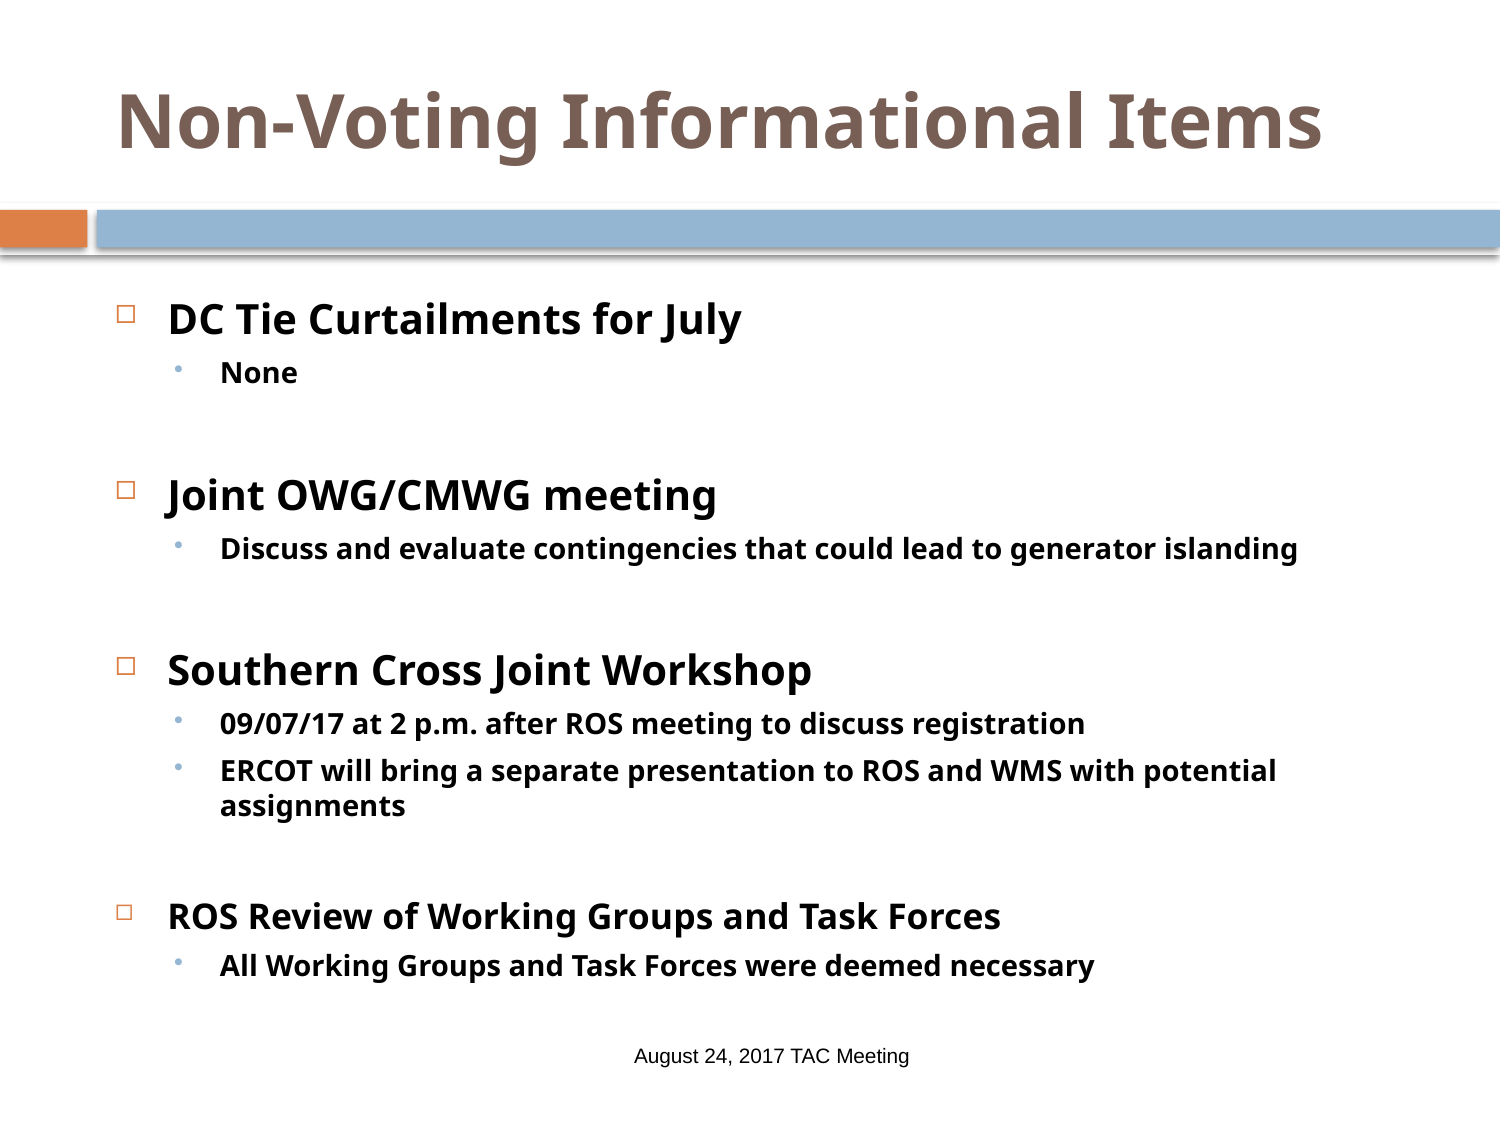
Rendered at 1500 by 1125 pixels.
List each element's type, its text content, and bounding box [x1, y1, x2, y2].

footer August 24, 2017 TAC Meeting [99, 1025, 1438, 1085]
list DC Tie Curtailments for July None Joint OWG/CMWG meeting Discuss and evaluate contingencies that could lead to generator islanding Southern Cross Joint Workshop 09/07/17 at 2 p.m. after ROS meeting to discuss registration ERCOT will bring a separate presentation to ROS and WMS with potential assignments ROS Review of Working Groups and Task Forces All Working Groups and Task Forces were deemed necessary [99, 285, 1438, 988]
title Non-Voting Informational Items [100, 37, 1439, 201]
